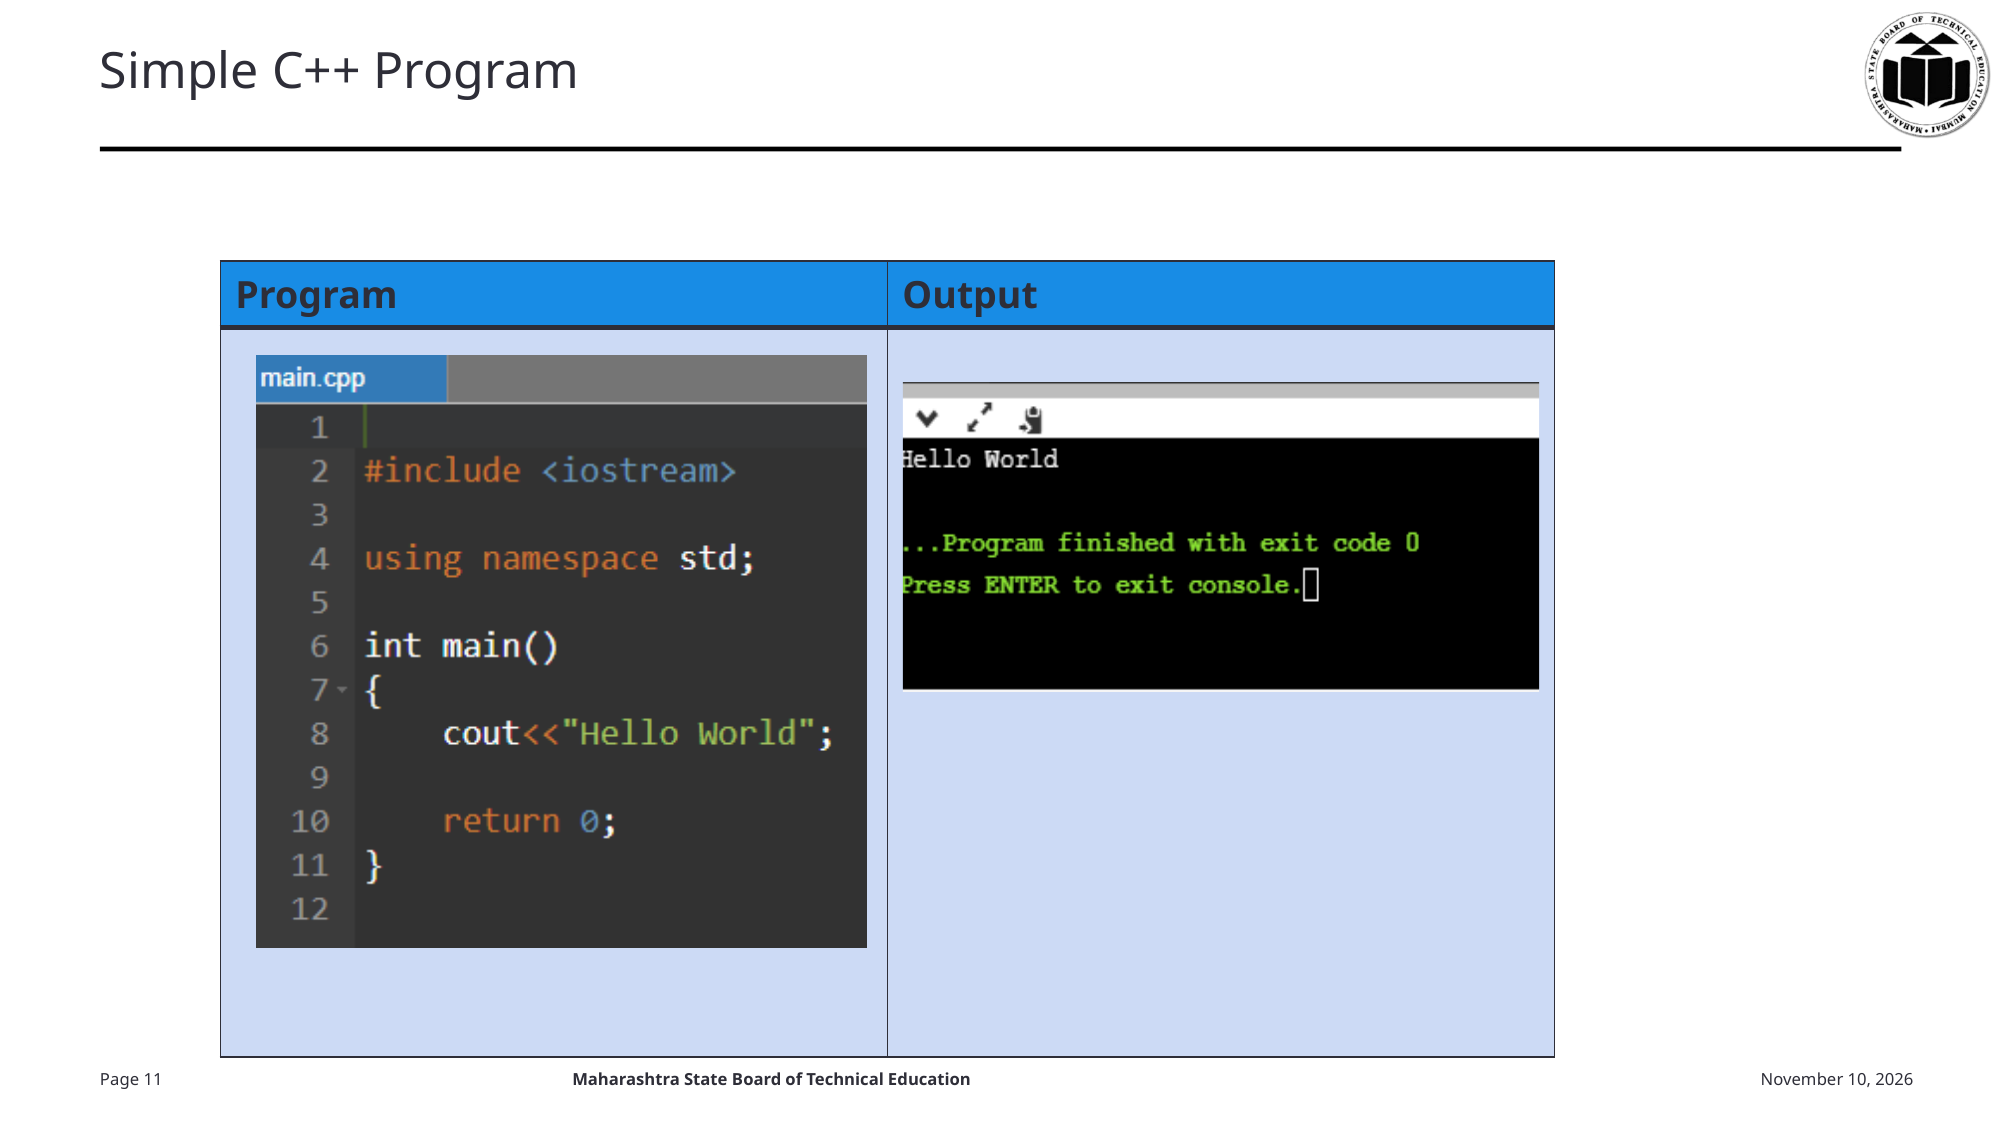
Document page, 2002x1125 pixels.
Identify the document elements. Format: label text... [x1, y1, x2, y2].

picture [1852, 0, 2001, 149]
table_header Program [221, 262, 887, 325]
table_header Output [888, 262, 1554, 325]
picture [902, 382, 1540, 692]
picture [256, 355, 867, 948]
table_cell [221, 330, 887, 1056]
title Simple C++ Program [99, 48, 1901, 145]
table_cell [888, 330, 1554, 1056]
